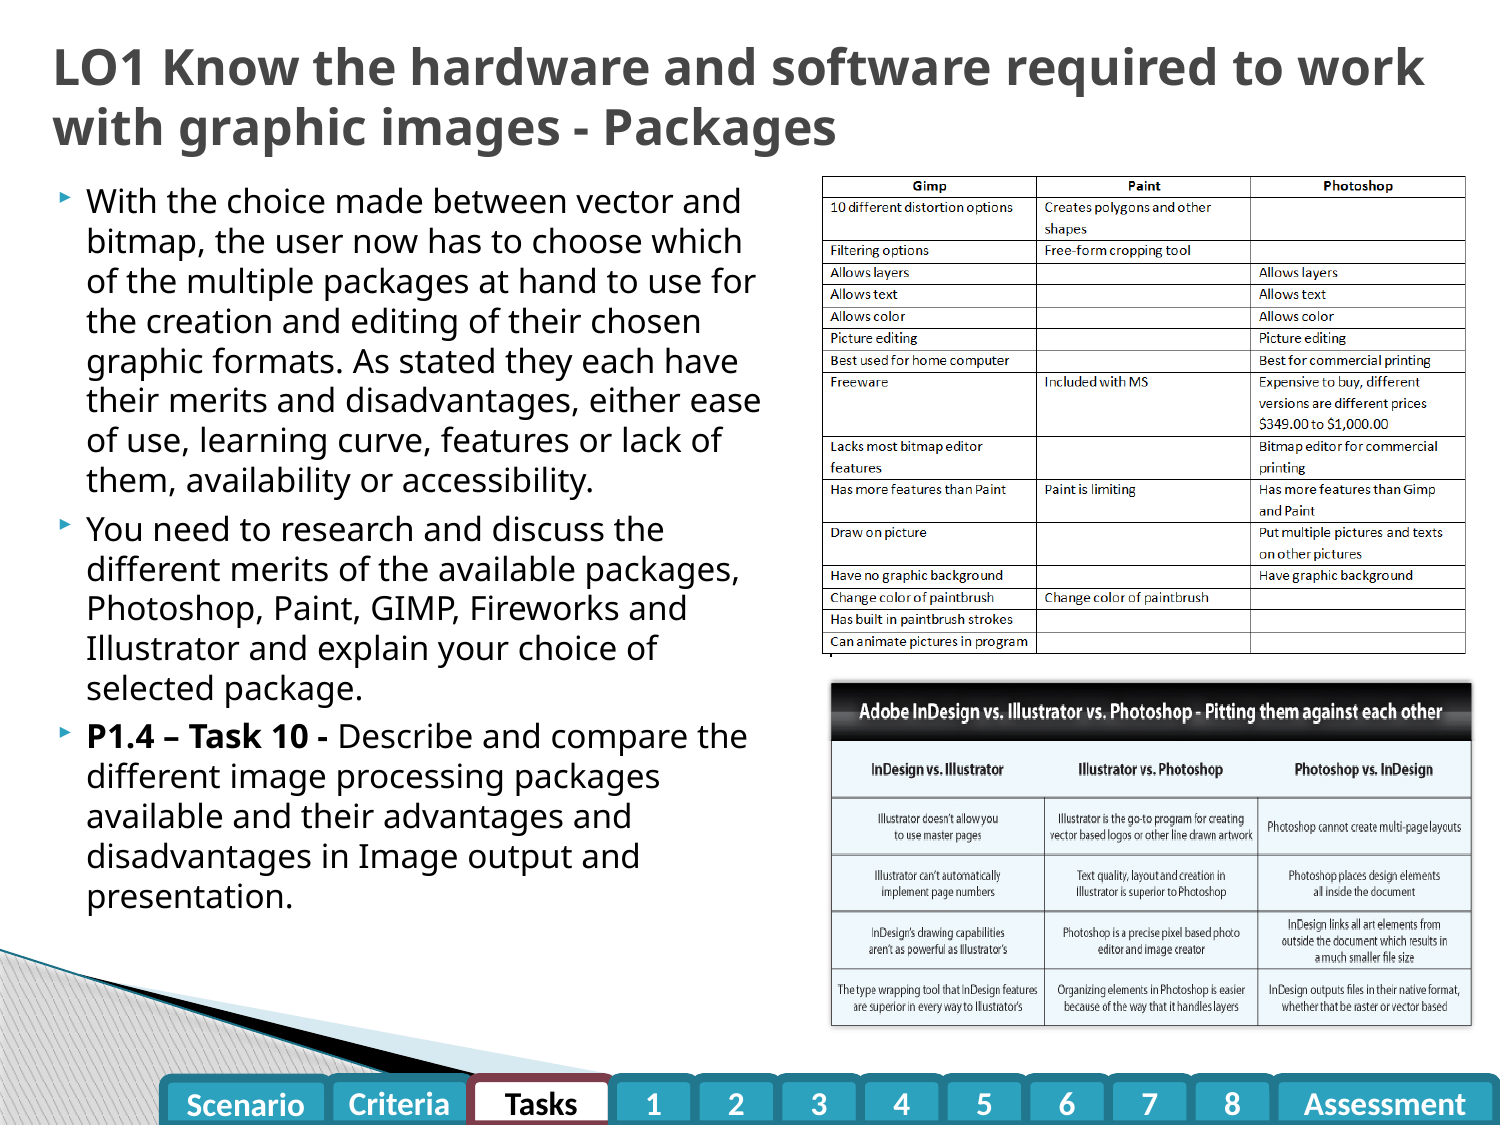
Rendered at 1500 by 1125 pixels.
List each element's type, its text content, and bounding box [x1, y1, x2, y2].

text_box 6 [1021, 1073, 1108, 1125]
text_box 2 [690, 1073, 778, 1125]
text_box Tasks [466, 1073, 612, 1125]
text_box 7 [1103, 1073, 1191, 1125]
text_box Criteria [324, 1073, 470, 1125]
list With the choice made between vector and bitmap, the user now has to choose which of the multiple packages at hand to use for the creation and editing of their chosen graphic formats. As stated they each have their merits and disadvantages, either ease of use, learning curve, features or lack of them, availability or accessibility. You need to research and discuss the different merits of the available packages, Photoshop, Paint, GIMP, Fireworks and Illustrator and explain your choice of selected package. P1.4 – Task 10 - Describe and compare the different image processing packages available and their advantages and disadvantages in Image output and presentation. [41, 173, 798, 1047]
text_box 1 [607, 1073, 695, 1125]
text_box Assessment [1274, 1073, 1500, 1125]
text_box 8 [1186, 1073, 1279, 1125]
text_box 4 [855, 1073, 943, 1125]
title LO1 Know the hardware and software required to work with graphic images - Packages [37, 19, 1471, 173]
picture [818, 663, 1482, 1047]
text_box Scenario [158, 1073, 328, 1125]
picture [818, 172, 1466, 658]
text_box 3 [773, 1073, 860, 1125]
text_box 5 [938, 1073, 1026, 1125]
